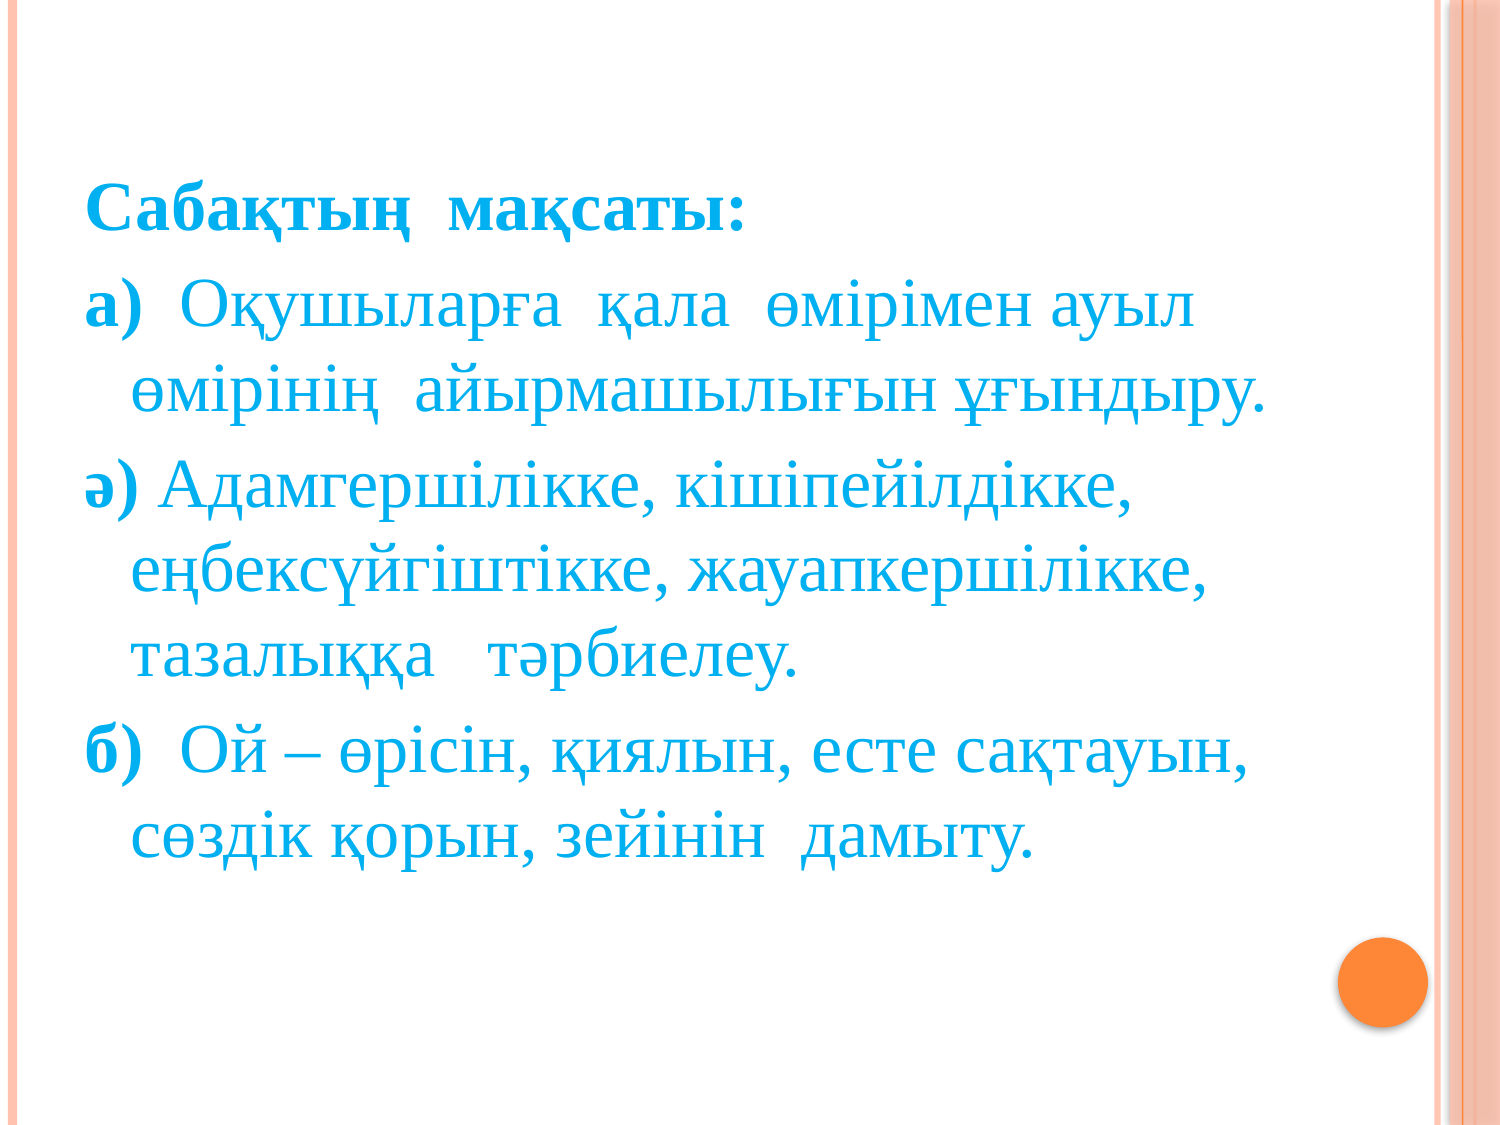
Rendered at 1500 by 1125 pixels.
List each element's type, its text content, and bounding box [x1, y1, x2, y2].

list Сабақтың мақсаты: а) Оқушыларға қала өмірімен ауыл өмірінің айырмашылығын ұғындыру. ә) Адамгершілікке, кішіпейілдікке, еңбексүйгіштікке, жауапкершілікке, тазалыққа тәрбиелеу. б) Ой – өрісін, қиялын, есте сақтауын, сөздік қорын, зейінін дамыту. [70, 152, 1296, 952]
